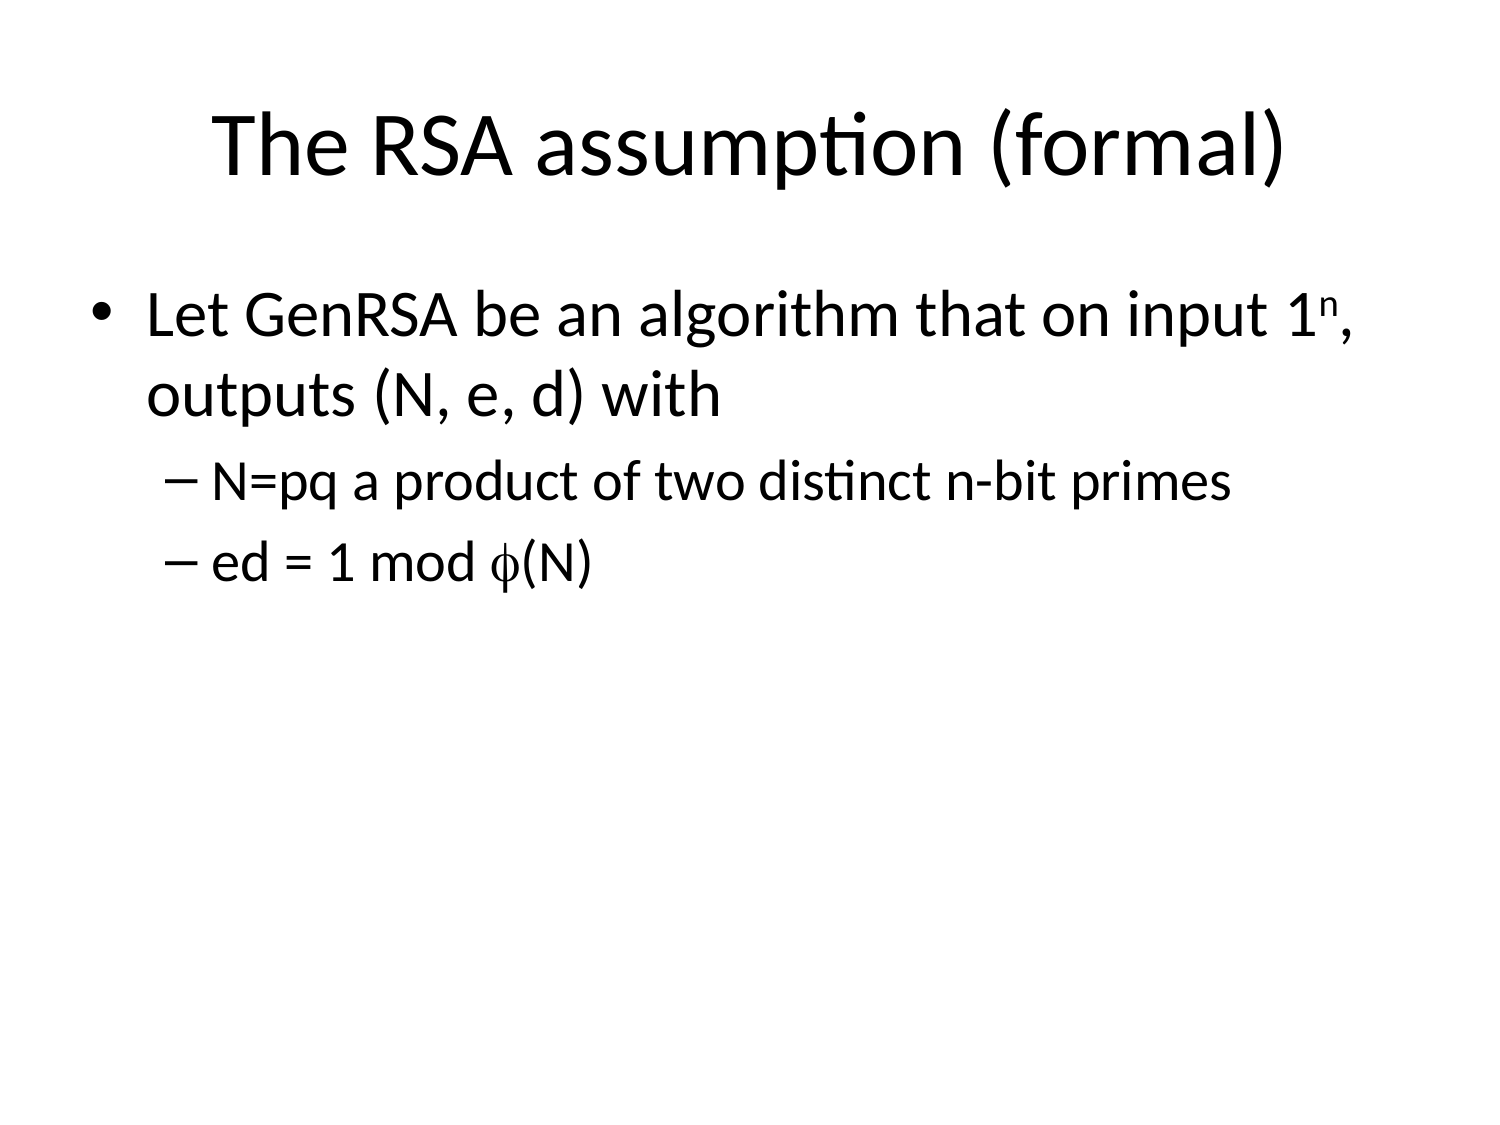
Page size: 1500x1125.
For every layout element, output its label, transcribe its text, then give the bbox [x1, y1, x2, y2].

list Let GenRSA be an algorithm that on input 1n, outputs (N, e, d) with N=pq a product of two distinct n-bit primes ed = 1 mod (N) [75, 262, 1425, 1005]
title The RSA assumption (formal) [75, 45, 1425, 233]
